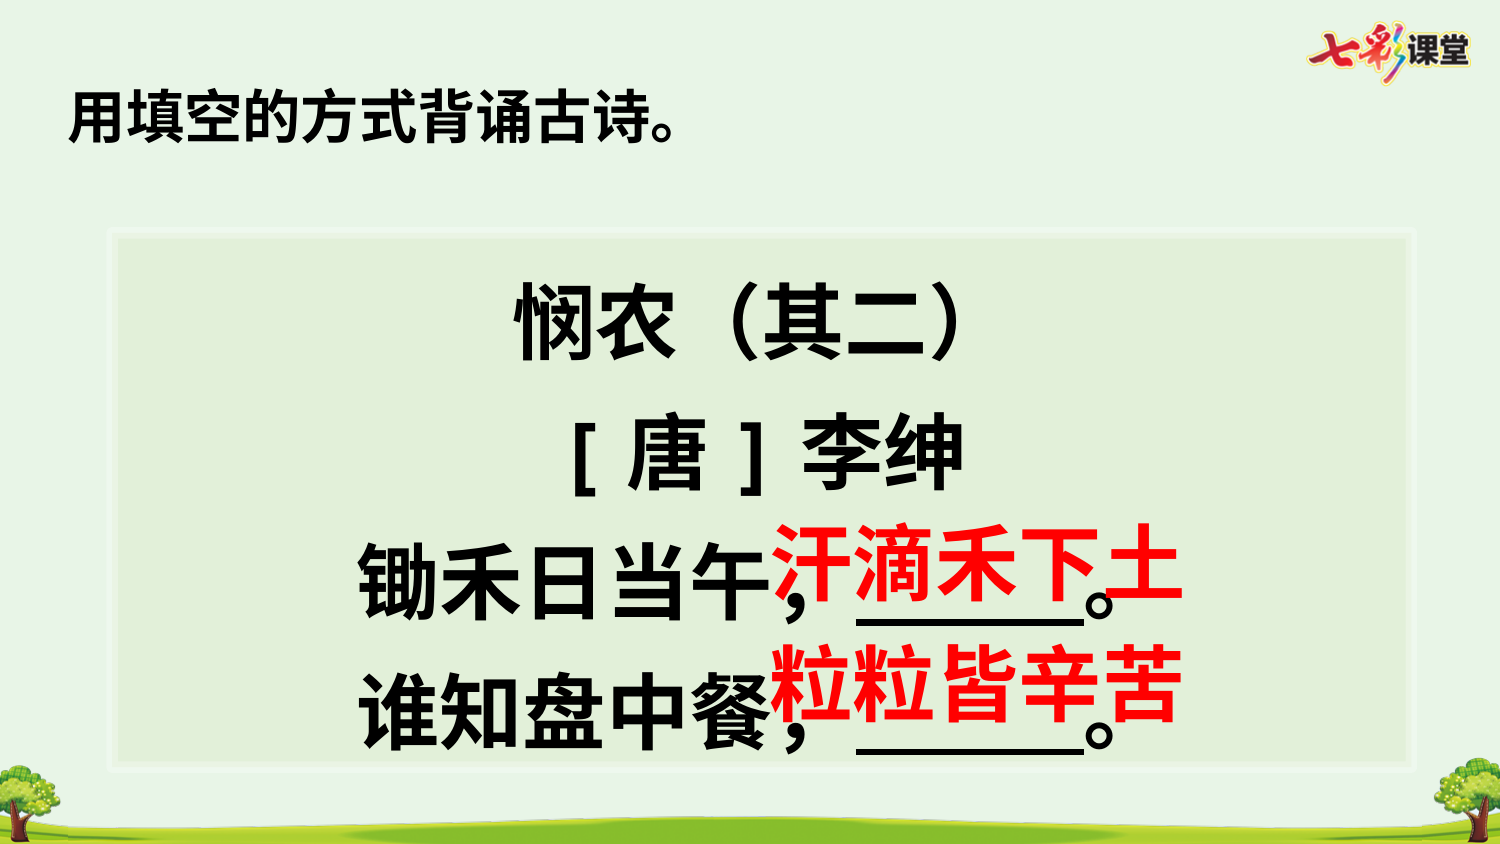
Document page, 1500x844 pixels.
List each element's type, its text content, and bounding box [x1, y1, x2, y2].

text_box 悯农（其二） [唐]李绅 锄禾日当午， 。 谁知盘中餐， 。 [112, 232, 1412, 768]
picture [0, 750, 1500, 844]
text_box 汗滴禾下土 [754, 516, 1282, 619]
text_box 用填空的方式背诵古诗。 [53, 55, 722, 158]
text_box 粒粒皆辛苦 [754, 637, 1282, 740]
picture [1305, 20, 1473, 87]
